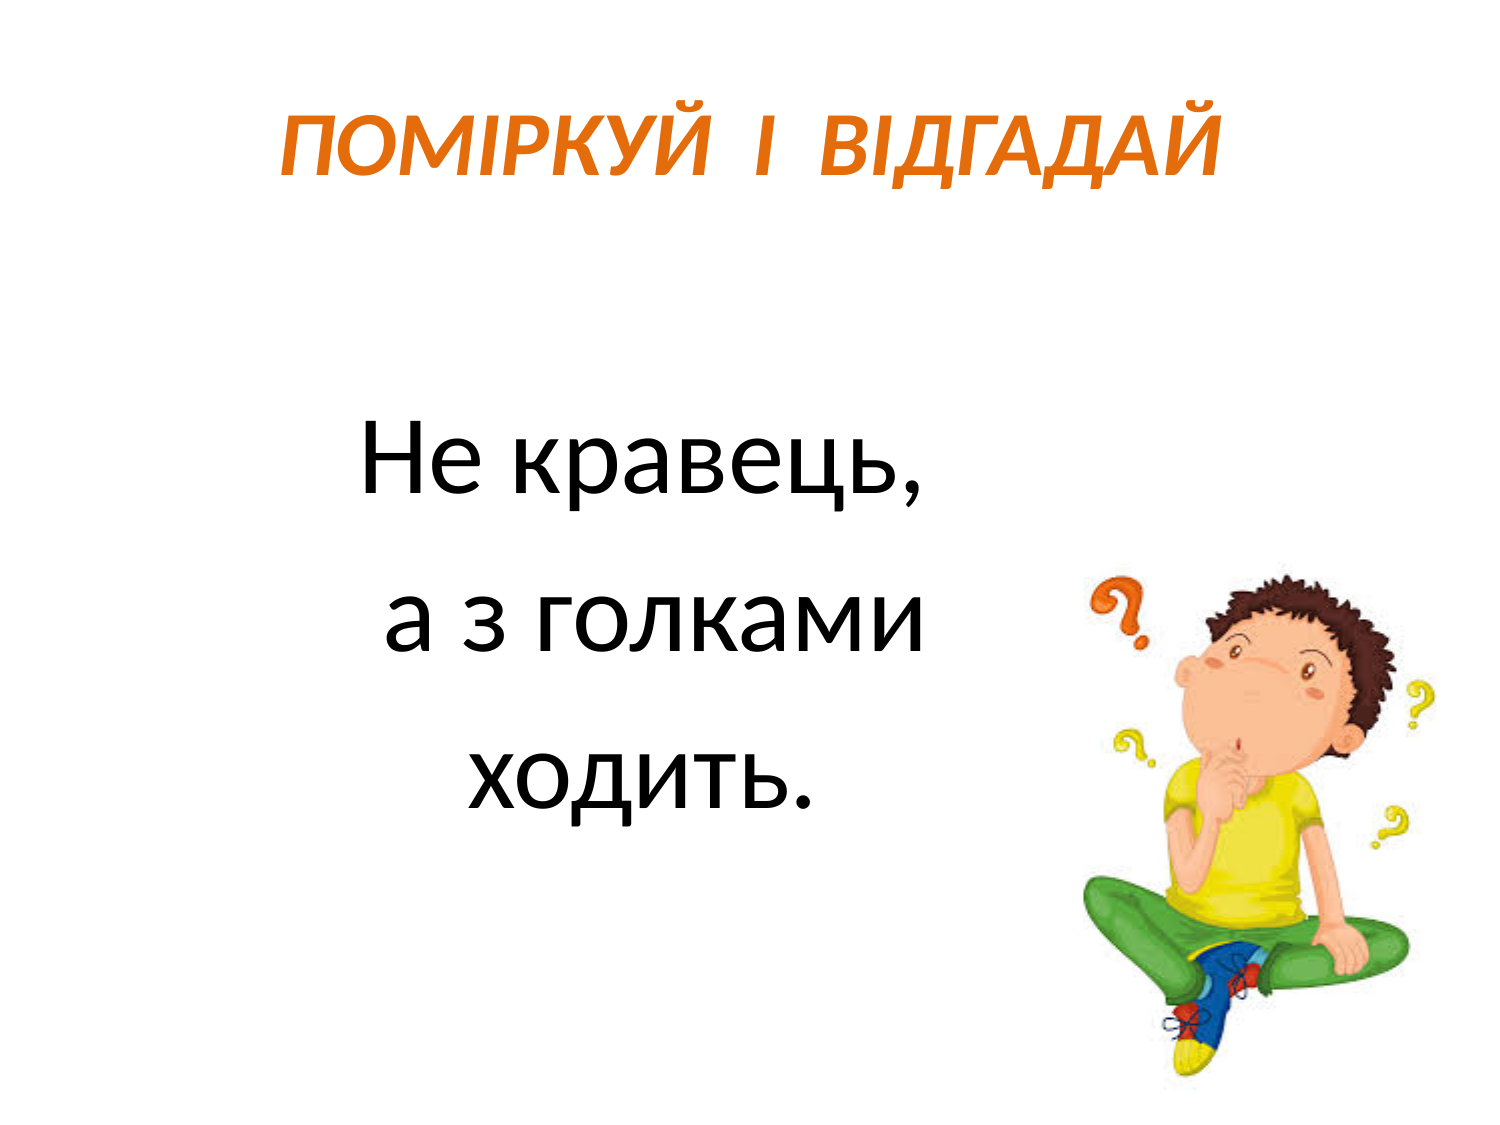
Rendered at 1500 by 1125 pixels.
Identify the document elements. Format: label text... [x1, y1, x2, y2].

picture [1068, 562, 1451, 1090]
title ПОМІРКУЙ І ВІДГАДАЙ [75, 45, 1425, 233]
list Не кравець, а з голками ходить. [75, 373, 1211, 1024]
